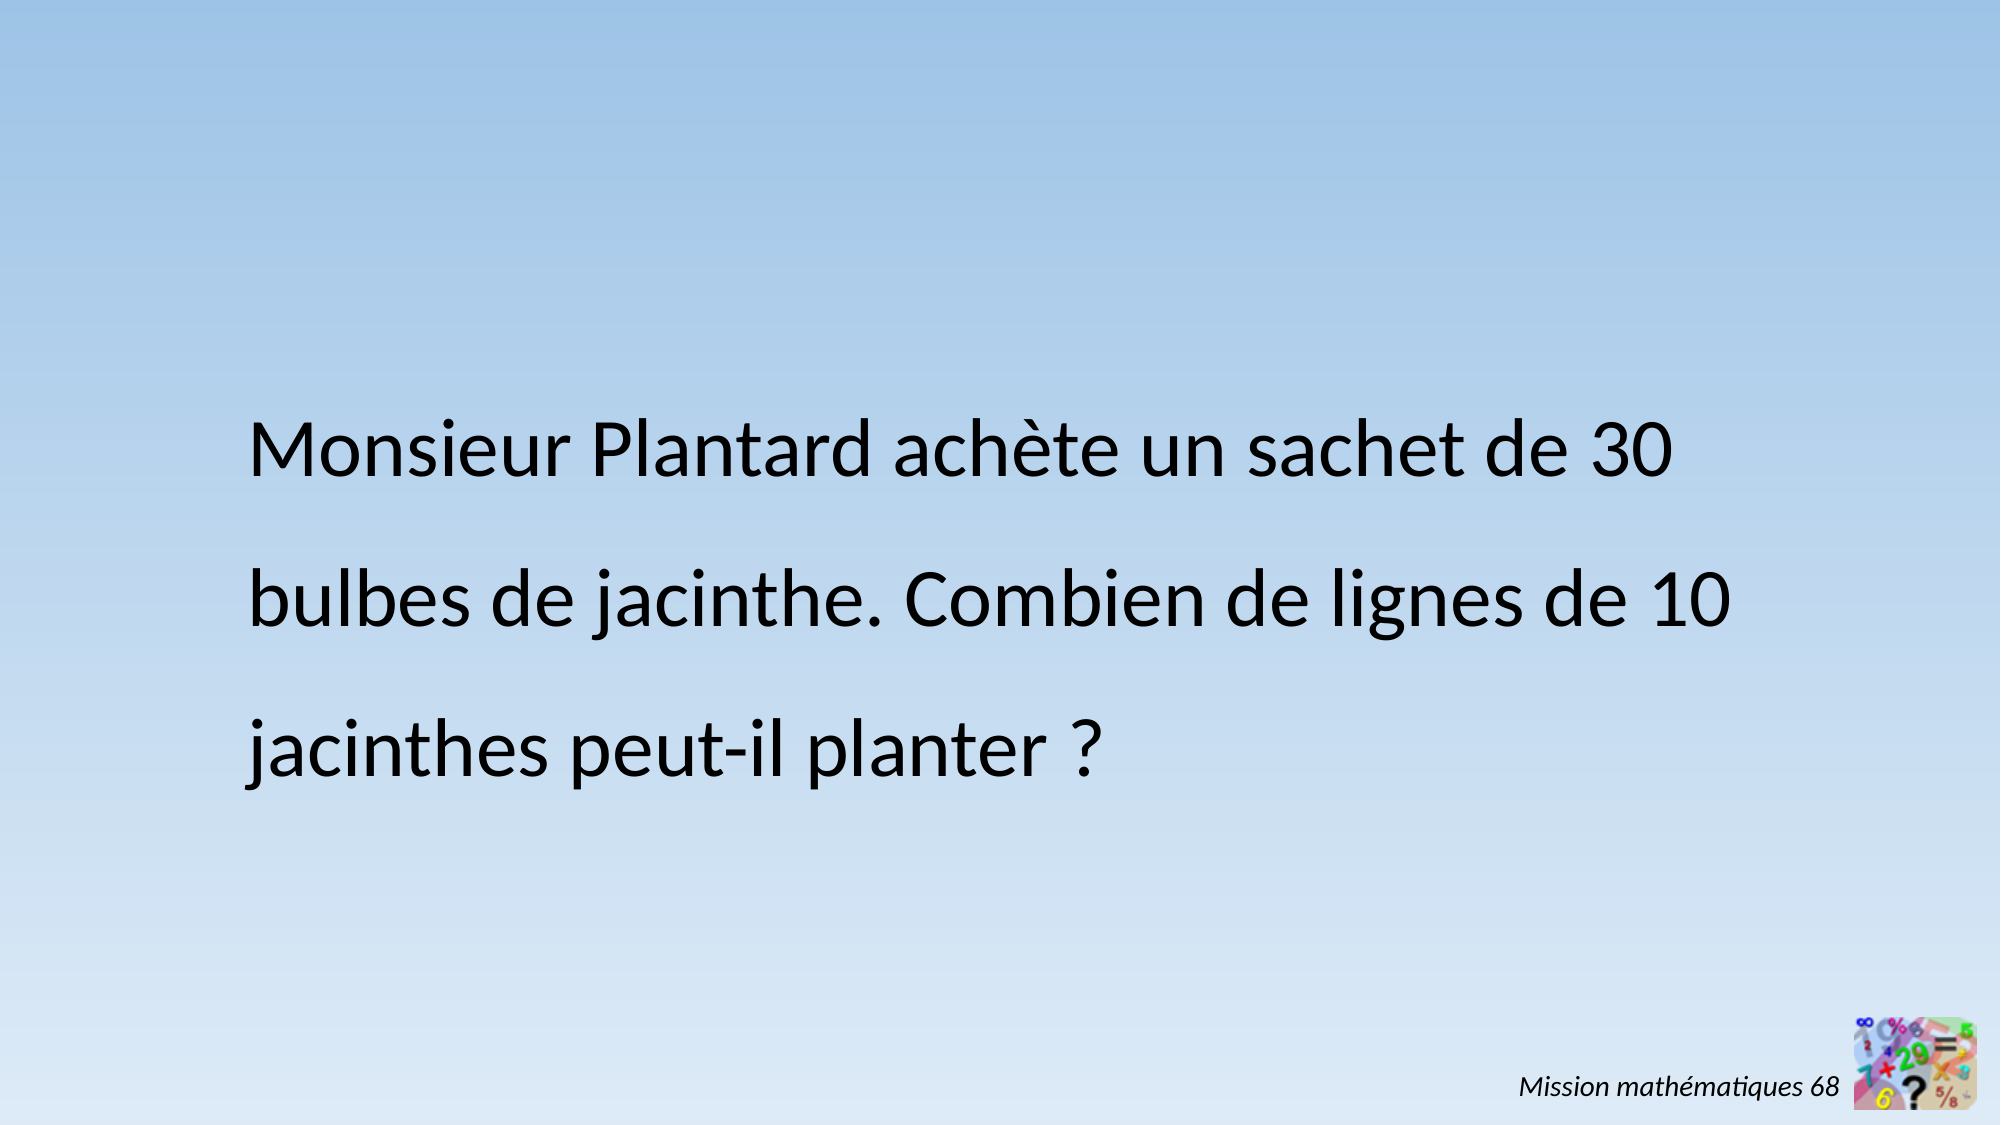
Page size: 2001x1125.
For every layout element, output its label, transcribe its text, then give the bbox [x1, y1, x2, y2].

text_box Mission mathématiques 68 [1501, 1059, 1854, 1110]
text_box Monsieur Plantard achète un sachet de 30 bulbes de jacinthe. Combien de lignes de 10 jacinthes peut-il planter ? [233, 335, 1767, 801]
picture [1854, 1017, 1977, 1110]
